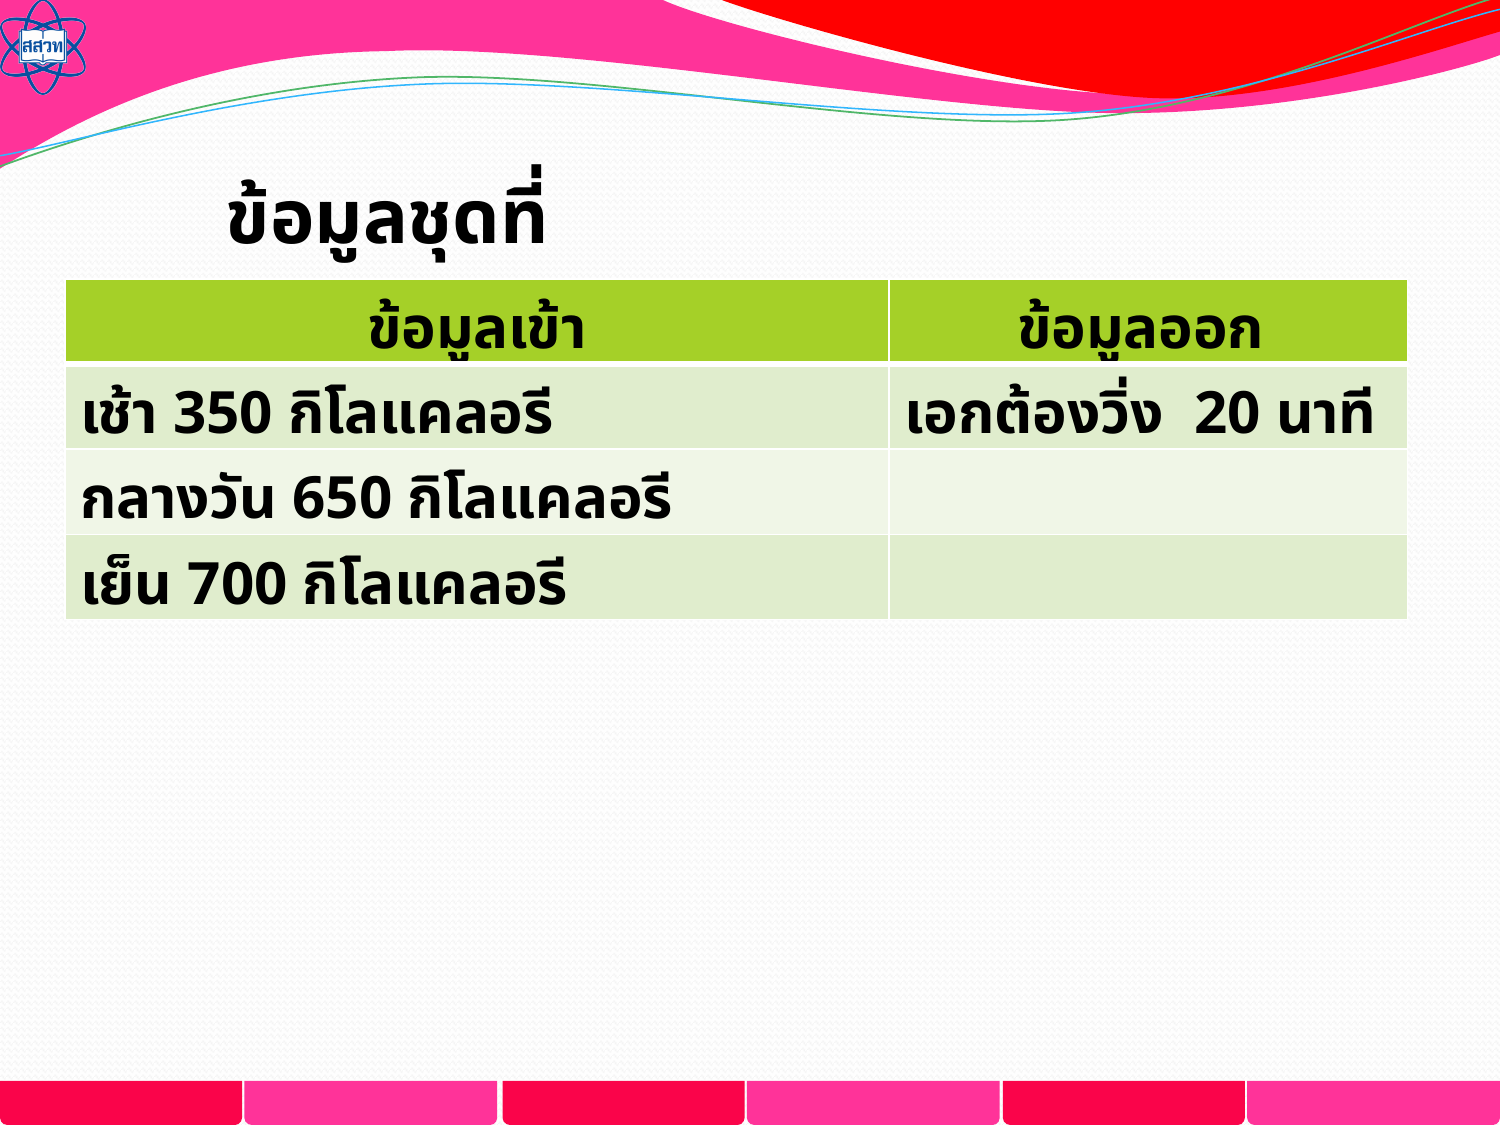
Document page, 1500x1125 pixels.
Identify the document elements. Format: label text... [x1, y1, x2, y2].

table_cell [890, 450, 1407, 534]
table_cell กลางวัน 650 กิโลแคลอรี [66, 450, 888, 534]
table_header ข้อมูลออก [890, 280, 1407, 361]
picture [0, 0, 86, 95]
table_cell เย็น 700 กิโลแคลอรี [66, 535, 888, 619]
text_box ข้อมูลชุดที่ 2 [135, 160, 609, 278]
table_cell เอกต้องวิ่ง 20 นาที [890, 367, 1407, 448]
table_header ข้อมูลเข้า [66, 280, 888, 361]
table_cell [890, 535, 1407, 619]
table_cell เช้า 350 กิโลแคลอรี [66, 367, 888, 448]
